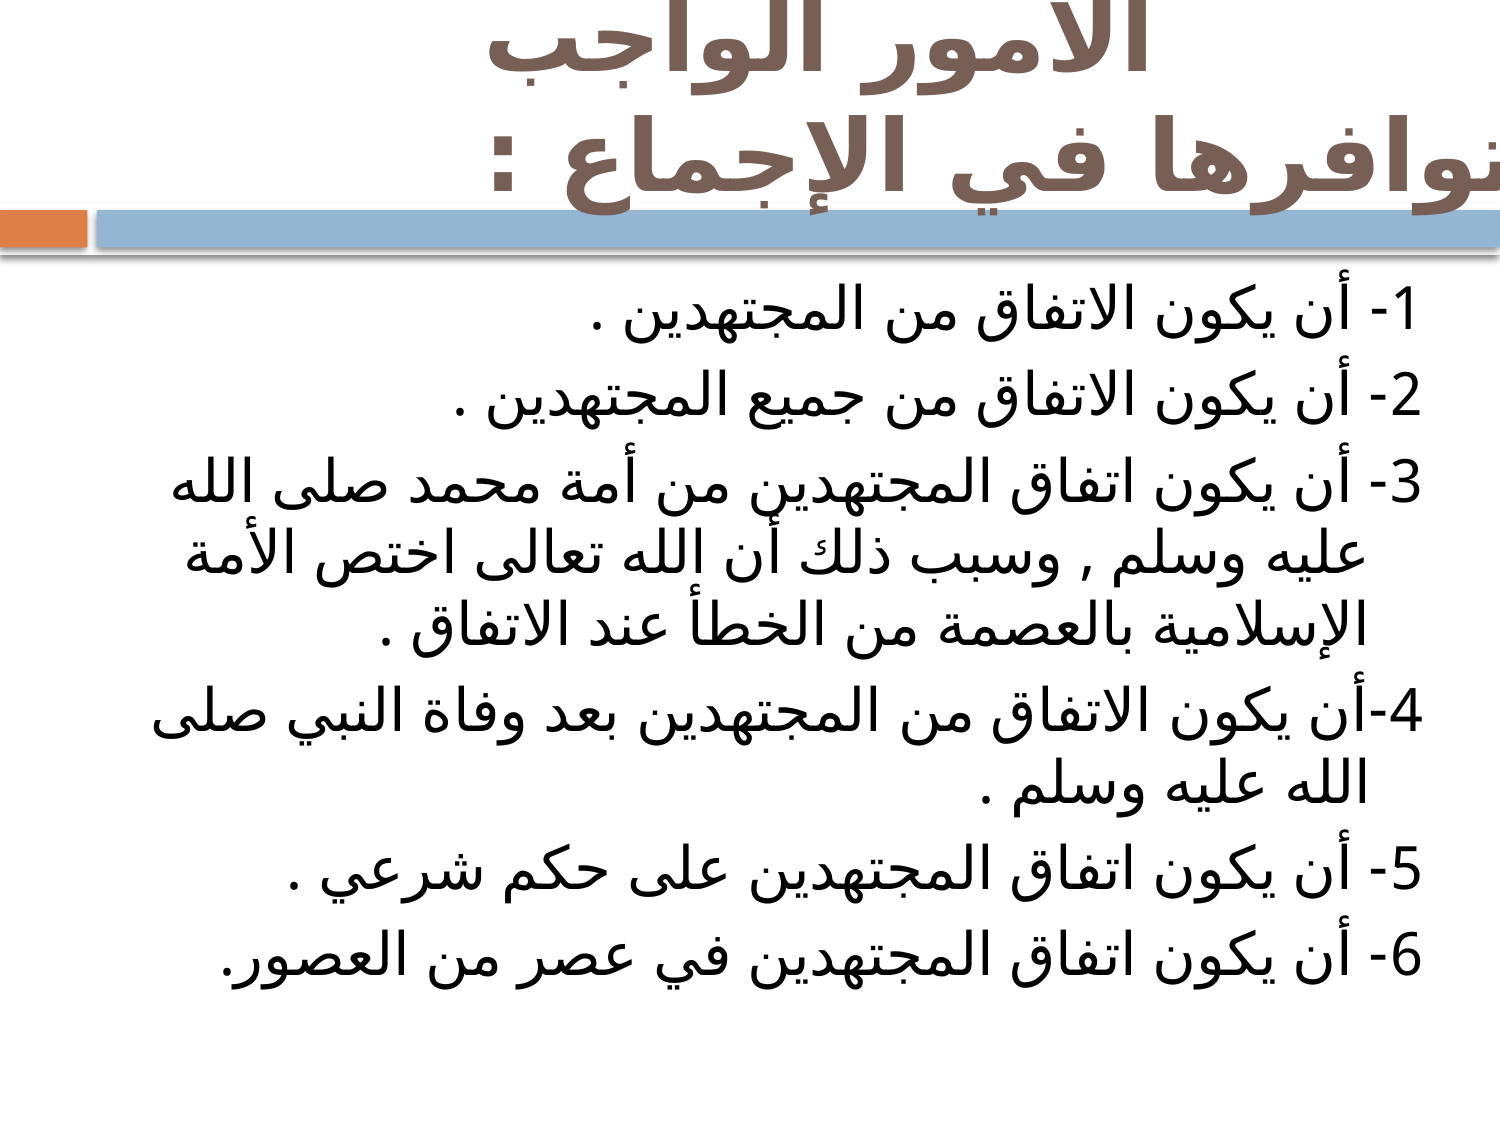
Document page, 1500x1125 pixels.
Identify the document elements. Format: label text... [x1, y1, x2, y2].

list 1- أن يكون الاتفاق من المجتهدين . 2- أن يكون الاتفاق من جميع المجتهدين . 3- أن يكون اتفاق المجتهدين من أمة محمد صلى الله عليه وسلم , وسبب ذلك أن الله تعالى اختص الأمة الإسلامية بالعصمة من الخطأ عند الاتفاق . 4-أن يكون الاتفاق من المجتهدين بعد وفاة النبي صلى الله عليه وسلم . 5- أن يكون اتفاق المجتهدين على حكم شرعي . 6- أن يكون اتفاق المجتهدين في عصر من العصور. [46, 262, 1438, 1000]
title الأمور الواجب توافرها في الإجماع : [468, 70, 1500, 233]
